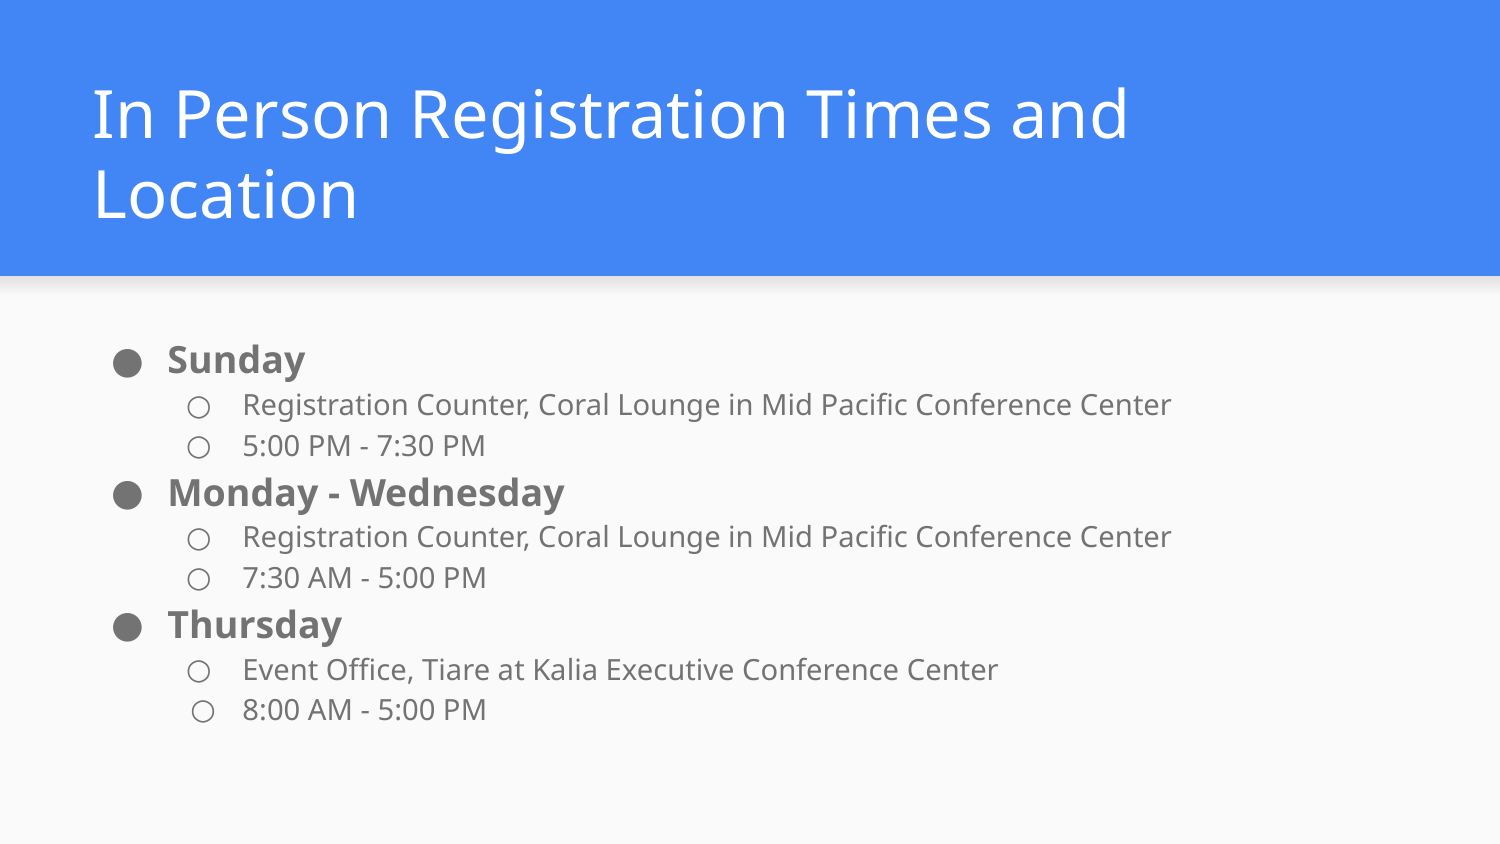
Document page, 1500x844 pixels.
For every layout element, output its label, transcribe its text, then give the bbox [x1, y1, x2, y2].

list Sunday Registration Counter, Coral Lounge in Mid Pacific Conference Center 5:00 PM - 7:30 PM Monday - Wednesday Registration Counter, Coral Lounge in Mid Pacific Conference Center 7:30 AM - 5:00 PM Thursday Event Office, Tiare at Kalia Executive Conference Center 8:00 AM - 5:00 PM [77, 314, 1427, 791]
title In Person Registration Times and Location [77, 121, 1427, 248]
